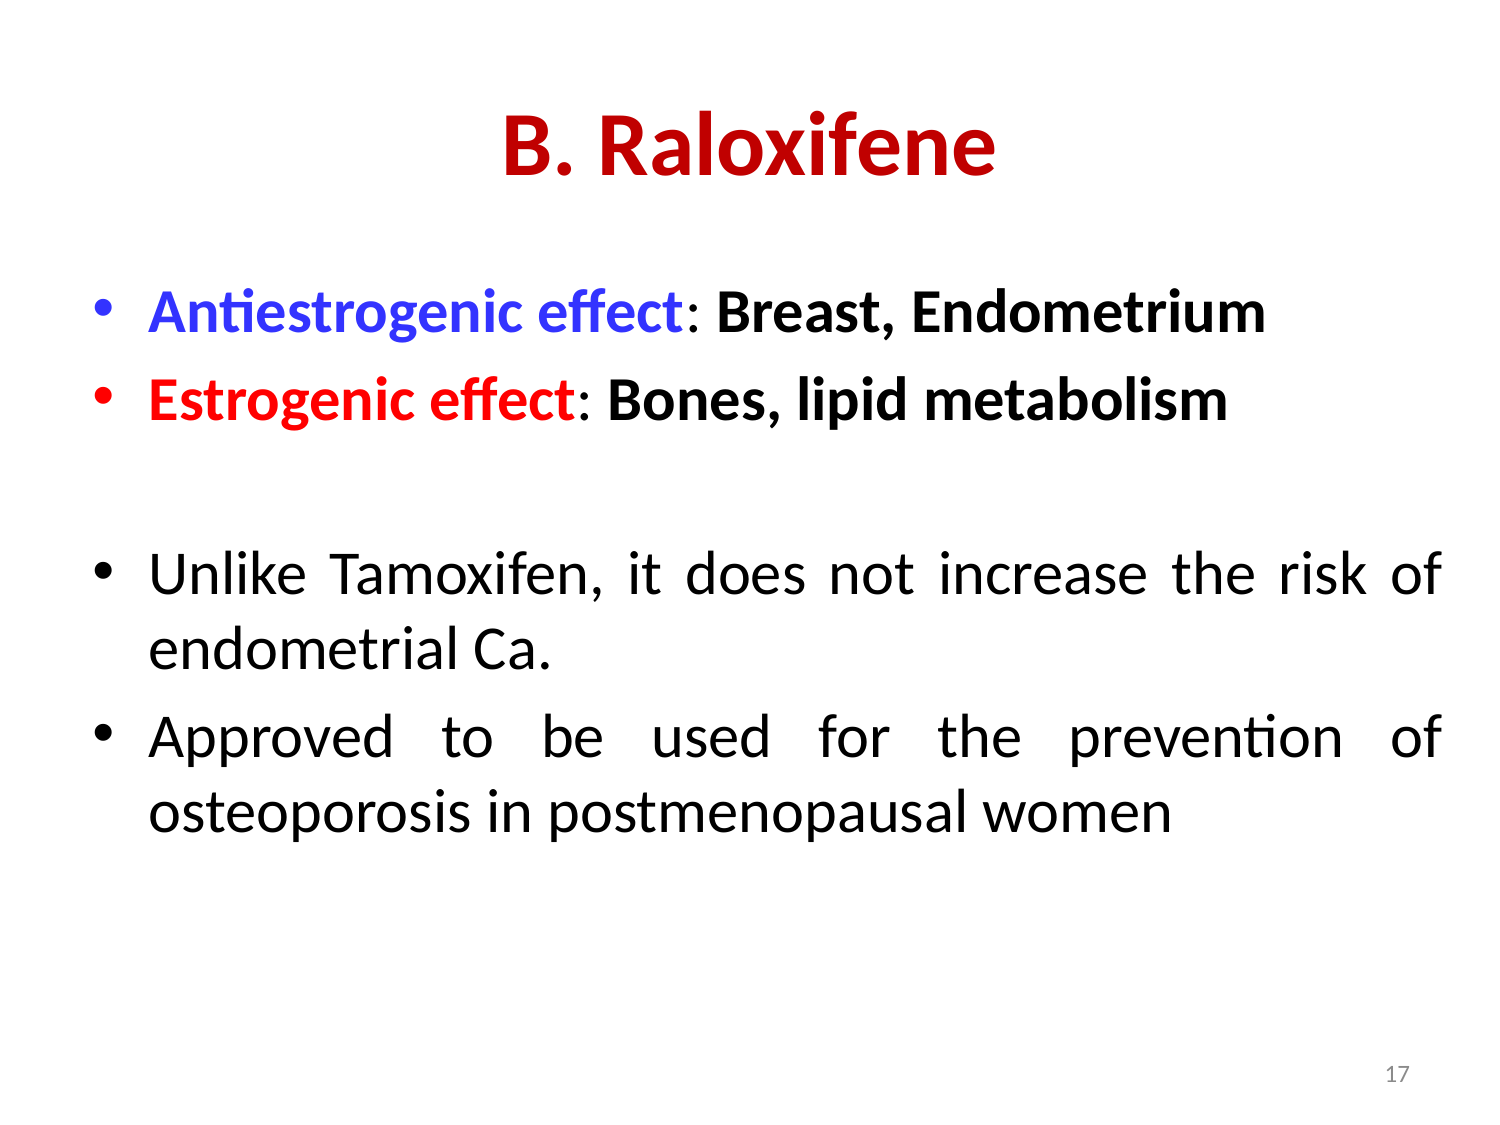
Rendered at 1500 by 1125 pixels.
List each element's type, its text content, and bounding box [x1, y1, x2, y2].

title B. Raloxifene [75, 45, 1425, 233]
slide_number 17 [1074, 1050, 1425, 1103]
list Antiestrogenic effect: Breast, Endometrium Estrogenic effect: Bones, lipid metabolism Unlike Tamoxifen, it does not increase the risk of endometrial Ca. Approved to be used for the prevention of osteoporosis in postmenopausal women [77, 262, 1459, 1050]
